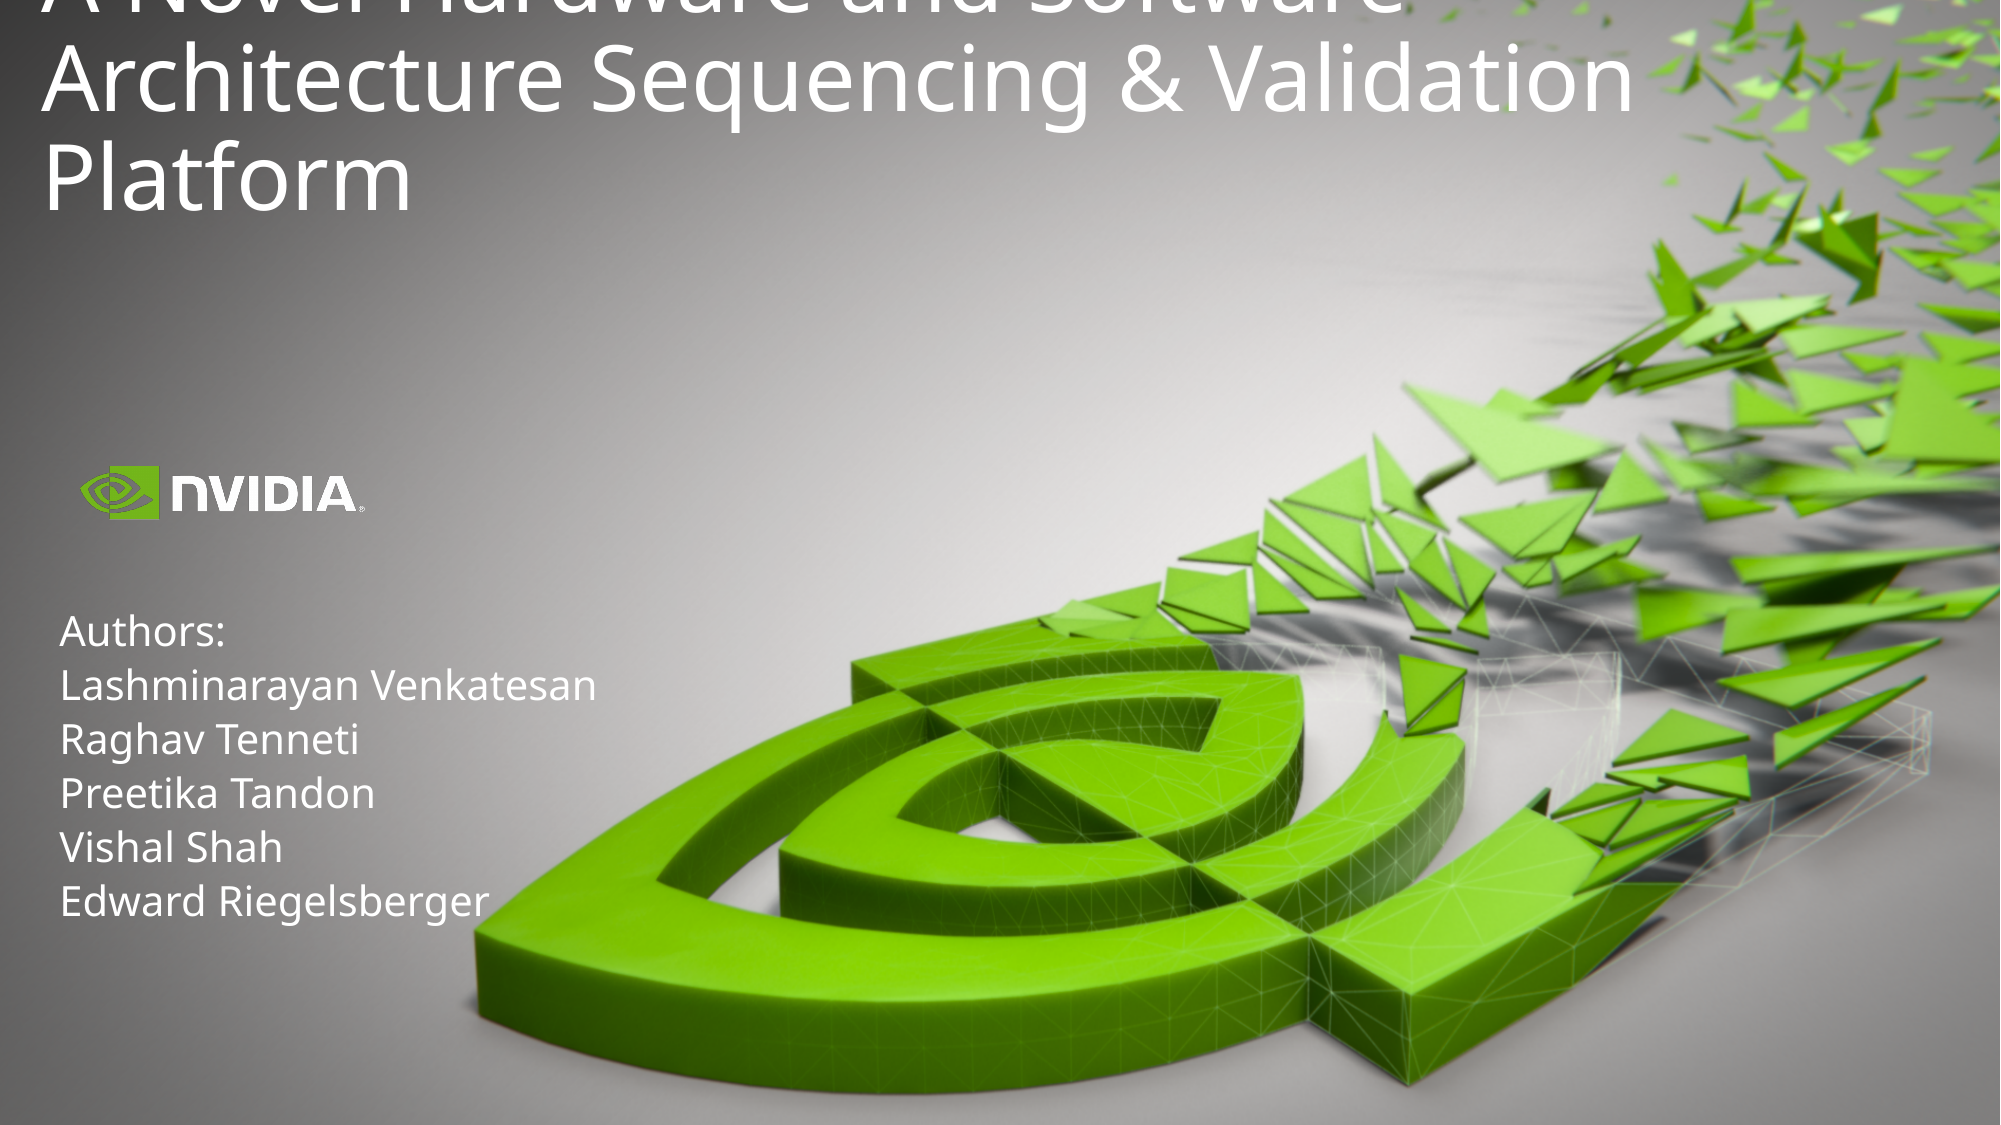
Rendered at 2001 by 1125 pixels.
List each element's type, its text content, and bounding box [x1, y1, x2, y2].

picture [0, 0, 2000, 1125]
text_box Authors: Lashminarayan Venkatesan Raghav Tenneti Preetika Tandon Vishal Shah Edward Riegelsberger [42, 735, 1418, 838]
title A Novel Hardware and Software Architecture Sequencing & Validation Platform [24, 128, 1919, 339]
